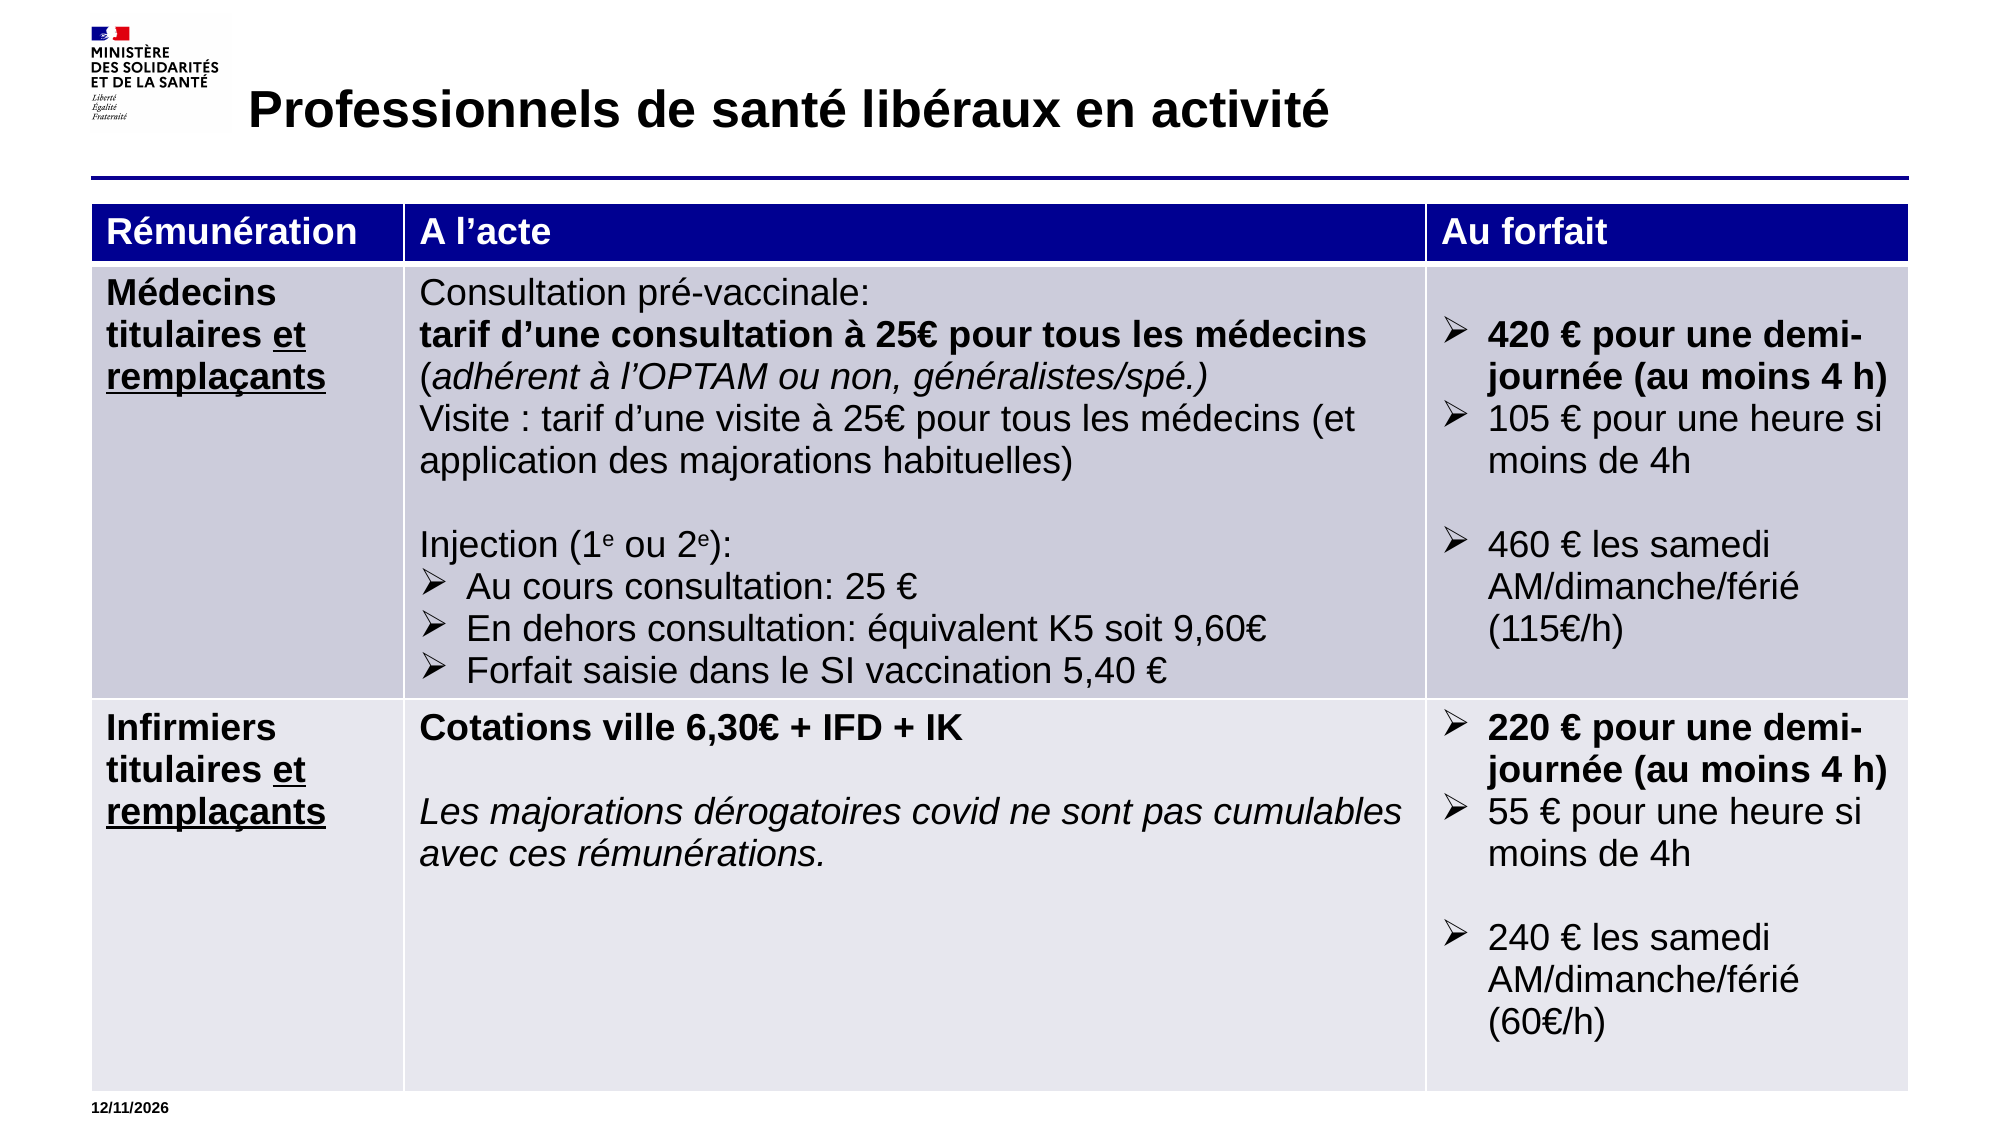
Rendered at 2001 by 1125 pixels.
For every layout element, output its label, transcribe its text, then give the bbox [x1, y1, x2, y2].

table_cell 420 € pour une demi-journée (au moins 4 h) 105 € pour une heure si moins de 4h 460 € les samedi AM/dimanche/férié (115€/h) [1427, 267, 1908, 698]
table_header Rémunération [92, 204, 403, 261]
table_header A l’acte [405, 204, 1425, 261]
table_cell 220 € pour une demi-journée (au moins 4 h) 55 € pour une heure si moins de 4h 240 € les samedi AM/dimanche/férié (60€/h) [1427, 700, 1908, 1091]
title Professionnels de santé libéraux en activité [248, 75, 1909, 139]
table_cell Consultation pré-vaccinale: tarif d’une consultation à 25€ pour tous les médecins (adhérent à l’OPTAM ou non, généralistes/spé.) Visite : tarif d’une visite à 25€ pour tous les médecins (et application des majorations habituelles) Injection (1e ou 2e): Au cours consultation: 25 € En dehors consultation: équivalent K5 soit 9,60€ Forfait saisie dans le SI vaccination 5,40 € [405, 267, 1425, 698]
table_cell Cotations ville 6,30€ + IFD + IK Les majorations dérogatoires covid ne sont pas cumulables avec ces rémunérations. [405, 700, 1425, 1091]
table_cell Médecins titulaires et remplaçants [92, 267, 403, 698]
picture [90, 13, 232, 133]
table_cell Infirmiers titulaires et remplaçants [92, 700, 403, 1091]
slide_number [91, 1098, 290, 1118]
table_header Au forfait [1427, 204, 1908, 261]
